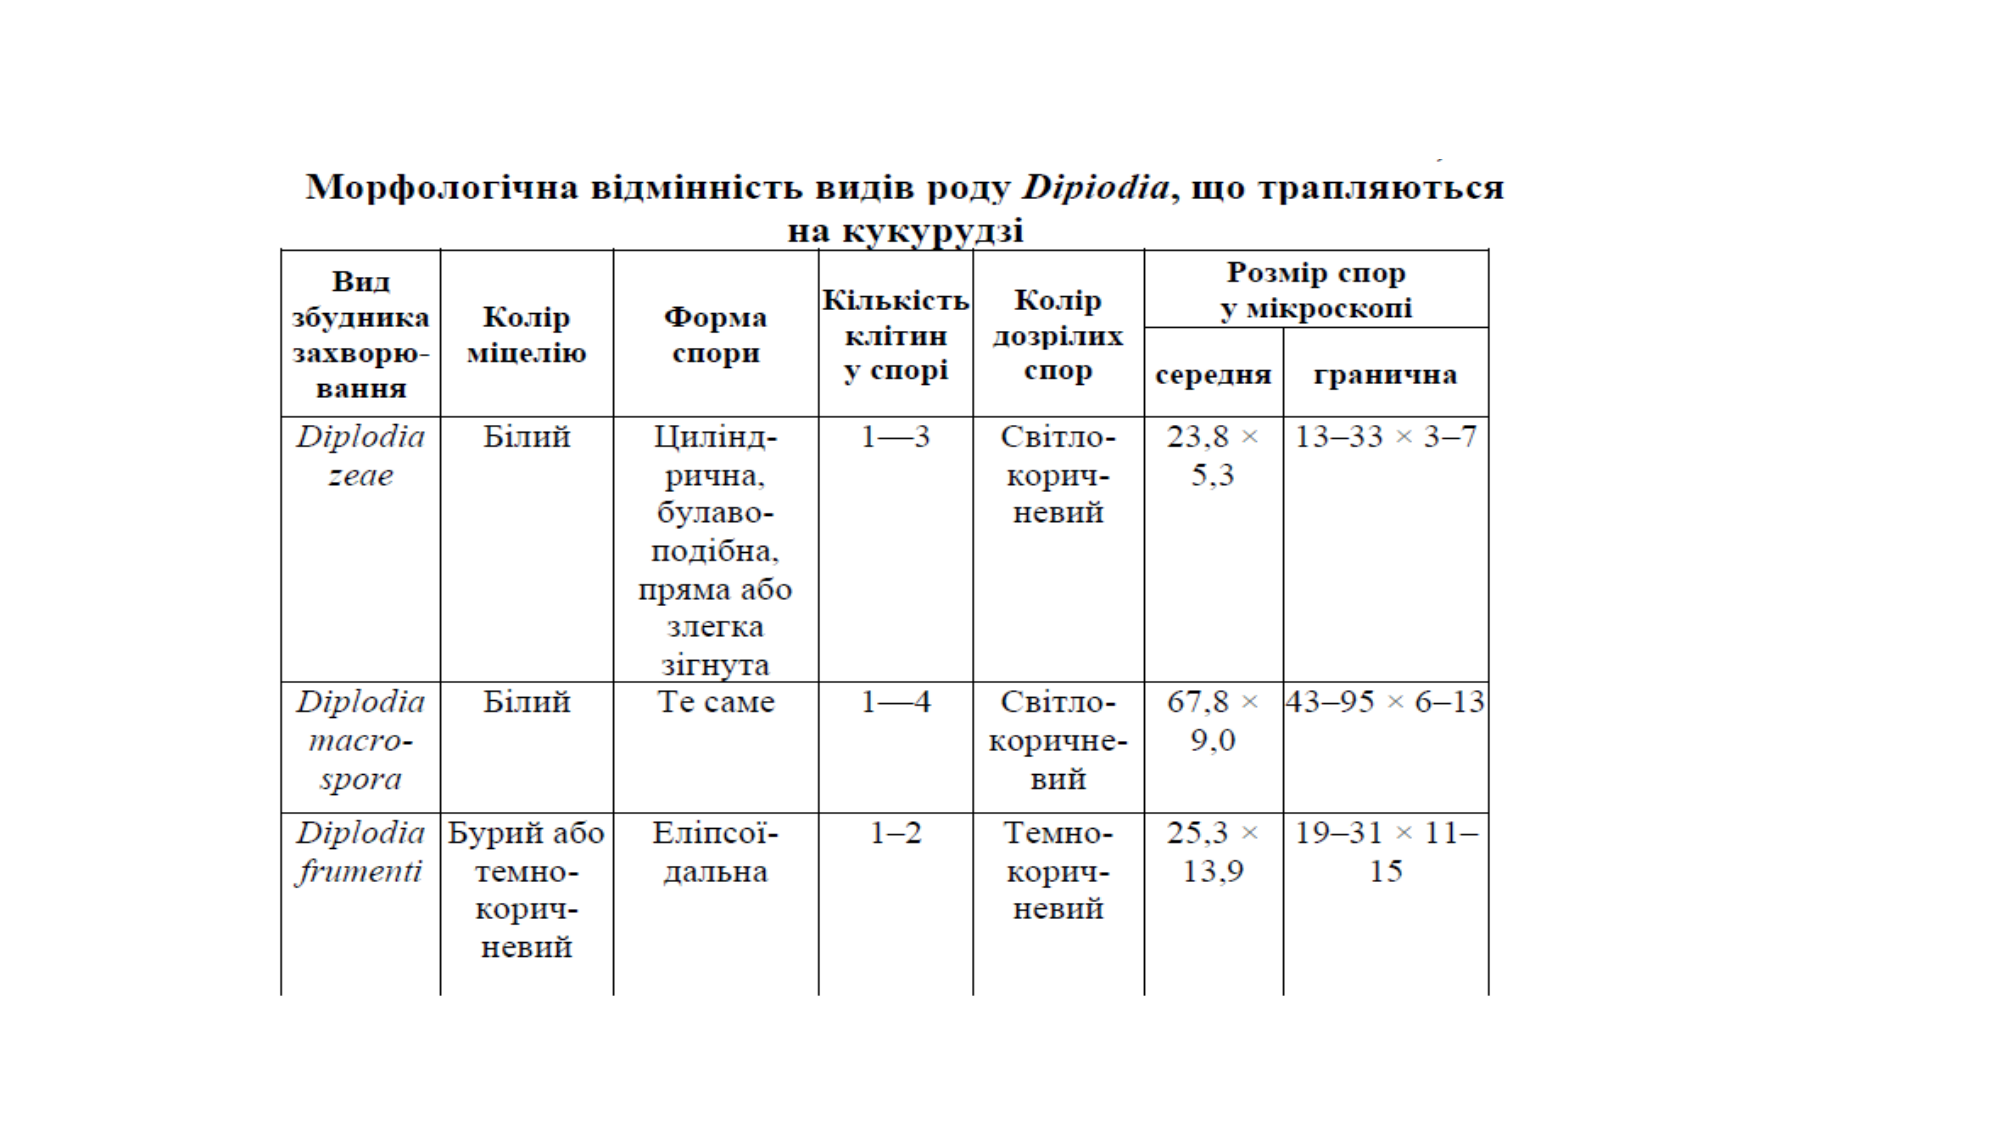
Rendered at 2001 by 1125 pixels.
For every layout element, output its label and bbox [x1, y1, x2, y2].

picture [226, 159, 1634, 1014]
